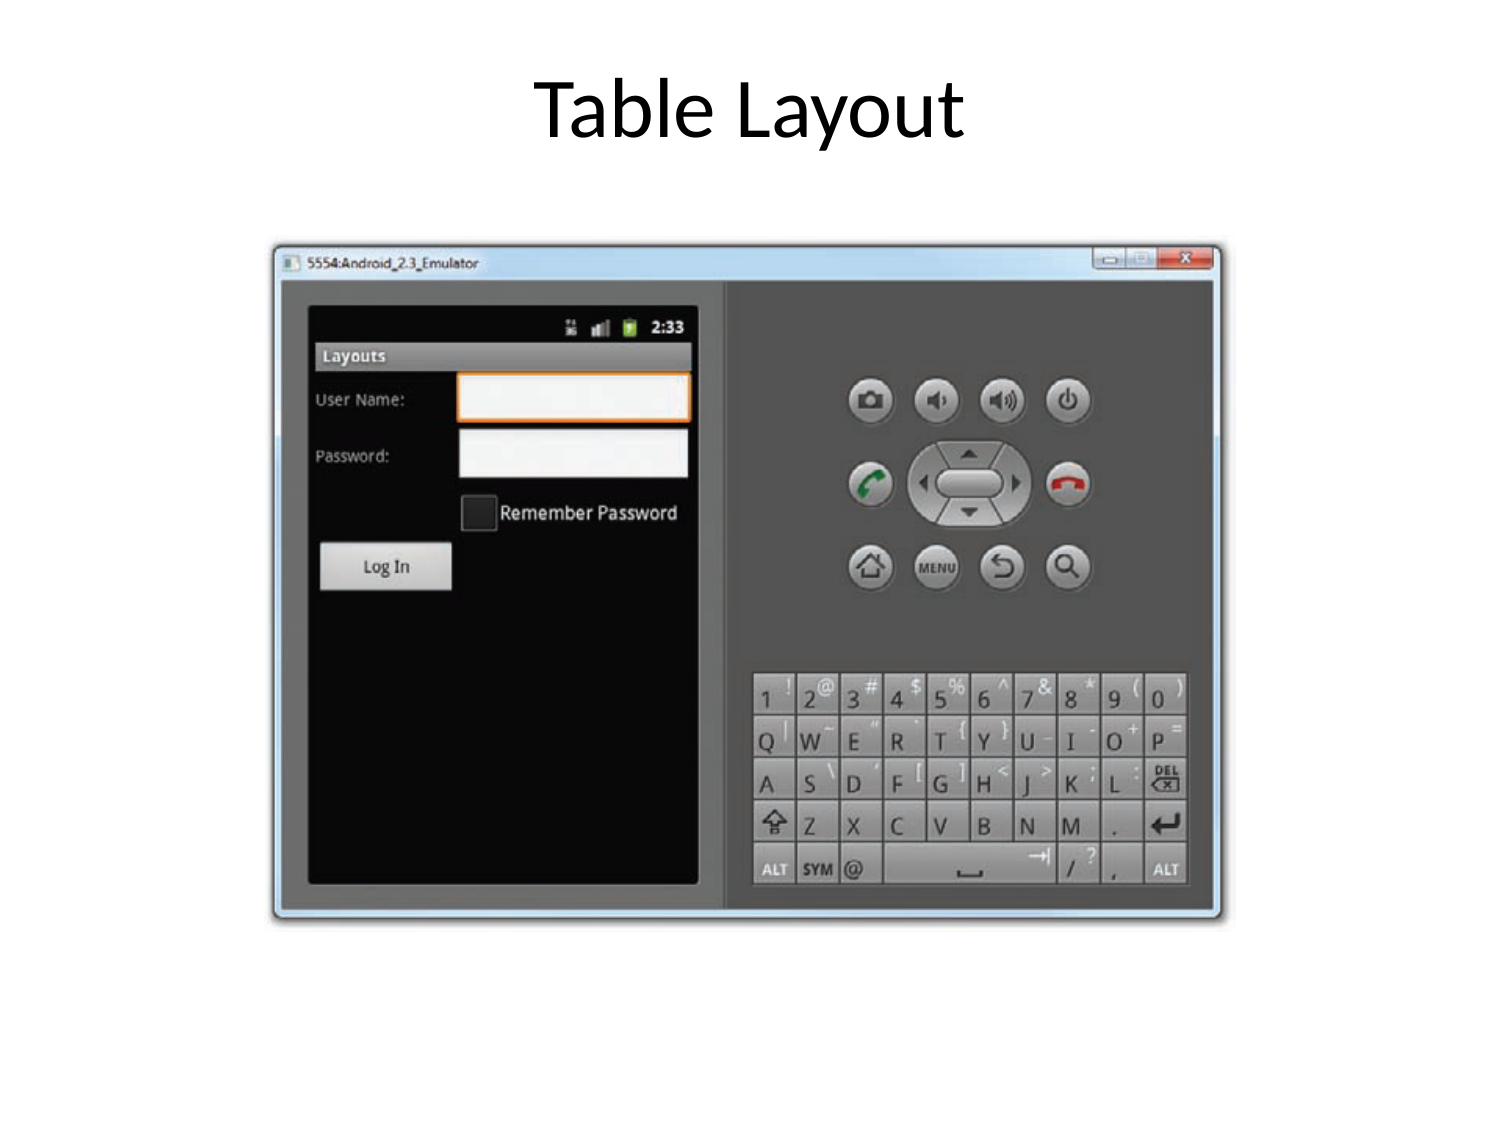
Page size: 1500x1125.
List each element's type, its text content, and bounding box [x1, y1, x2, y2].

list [264, 235, 1236, 932]
title Table Layout [75, 45, 1425, 163]
